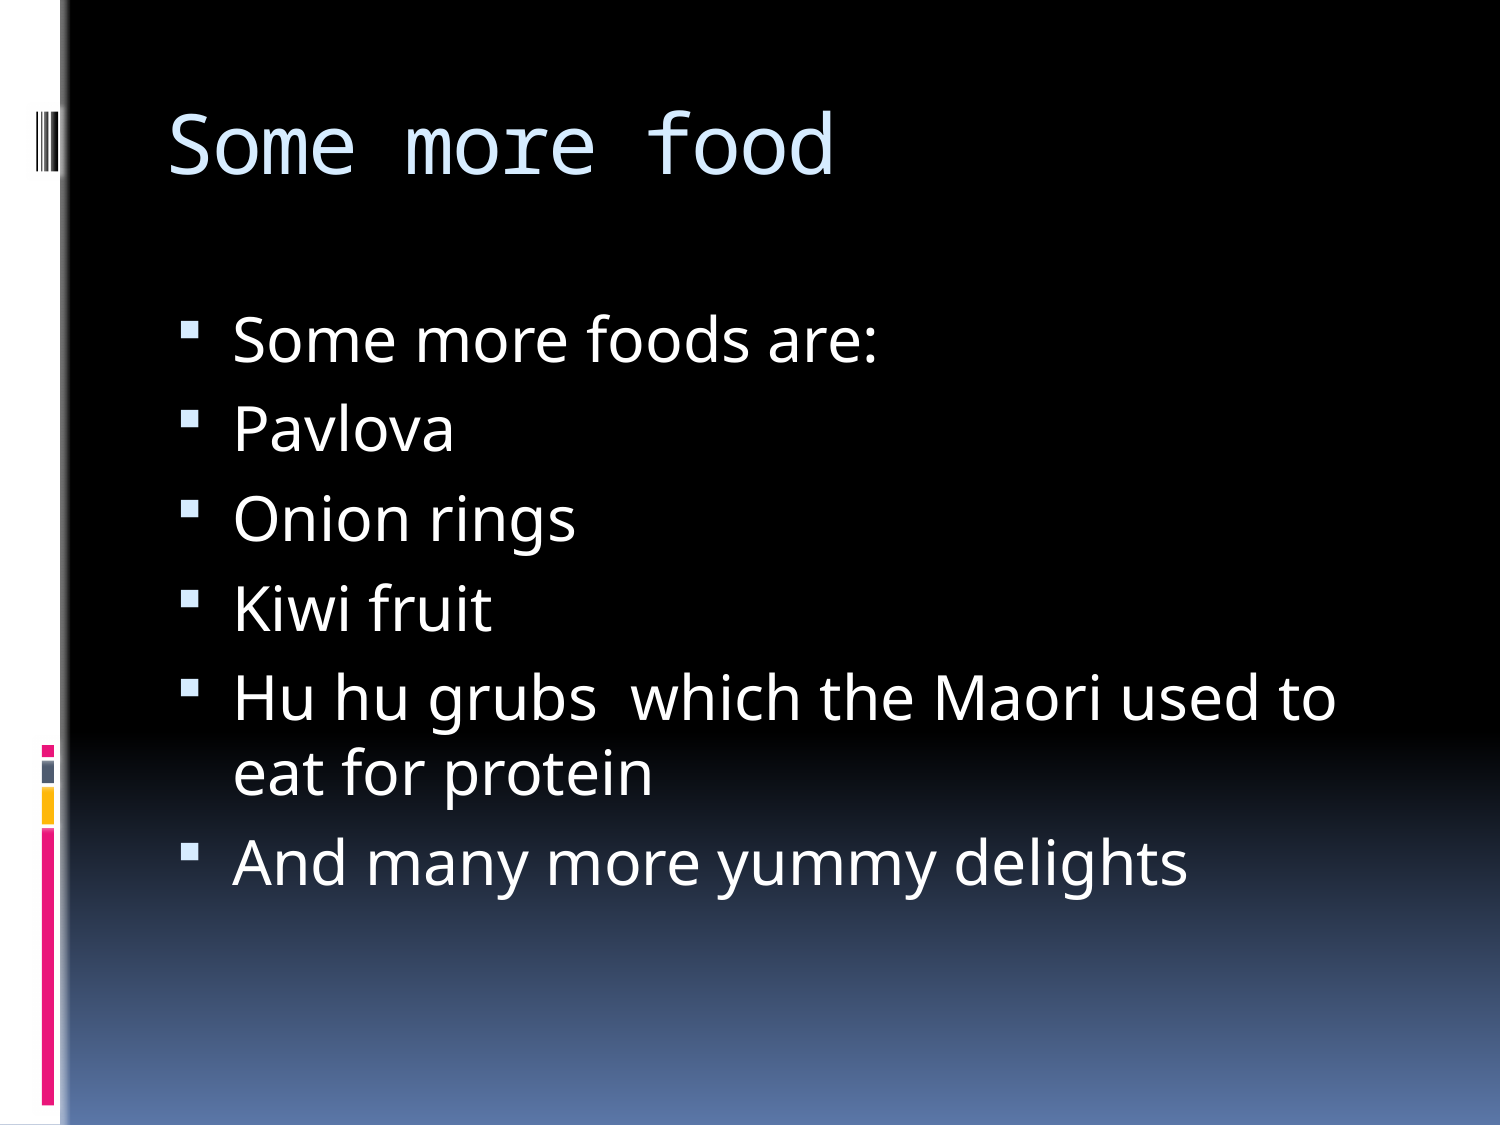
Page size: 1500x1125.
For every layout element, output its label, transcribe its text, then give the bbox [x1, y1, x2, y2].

title Some more food [150, 83, 1425, 234]
list Some more foods are: Pavlova Onion rings Kiwi fruit Hu hu grubs which the Maori used to eat for protein And many more yummy delights [150, 292, 1425, 1043]
